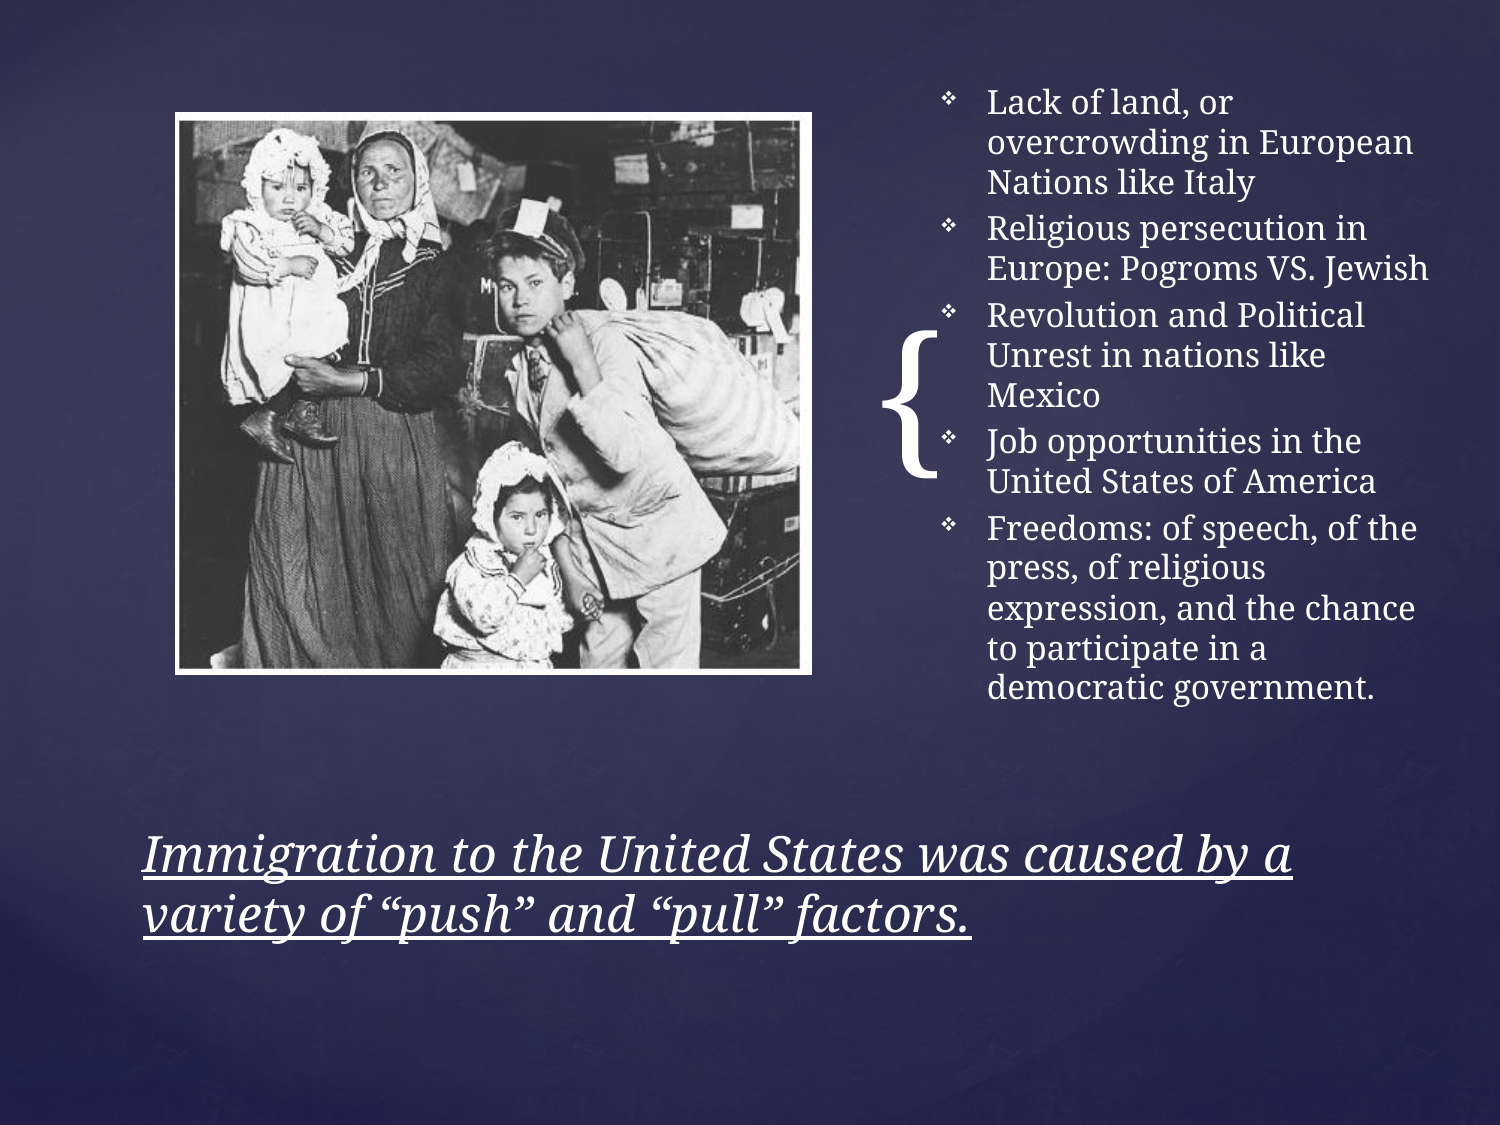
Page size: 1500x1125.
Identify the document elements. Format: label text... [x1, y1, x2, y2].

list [175, 111, 813, 676]
title Immigration to the United States was caused by a variety of “push” and “pull” factors. [127, 800, 1365, 950]
list Lack of land, or overcrowding in European Nations like Italy Religious persecution in Europe: Pogroms VS. Jewish Revolution and Political Unrest in nations like Mexico Job opportunities in the United States of America Freedoms: of speech, of the press, of religious expression, and the chance to participate in a democratic government. [924, 112, 1463, 675]
